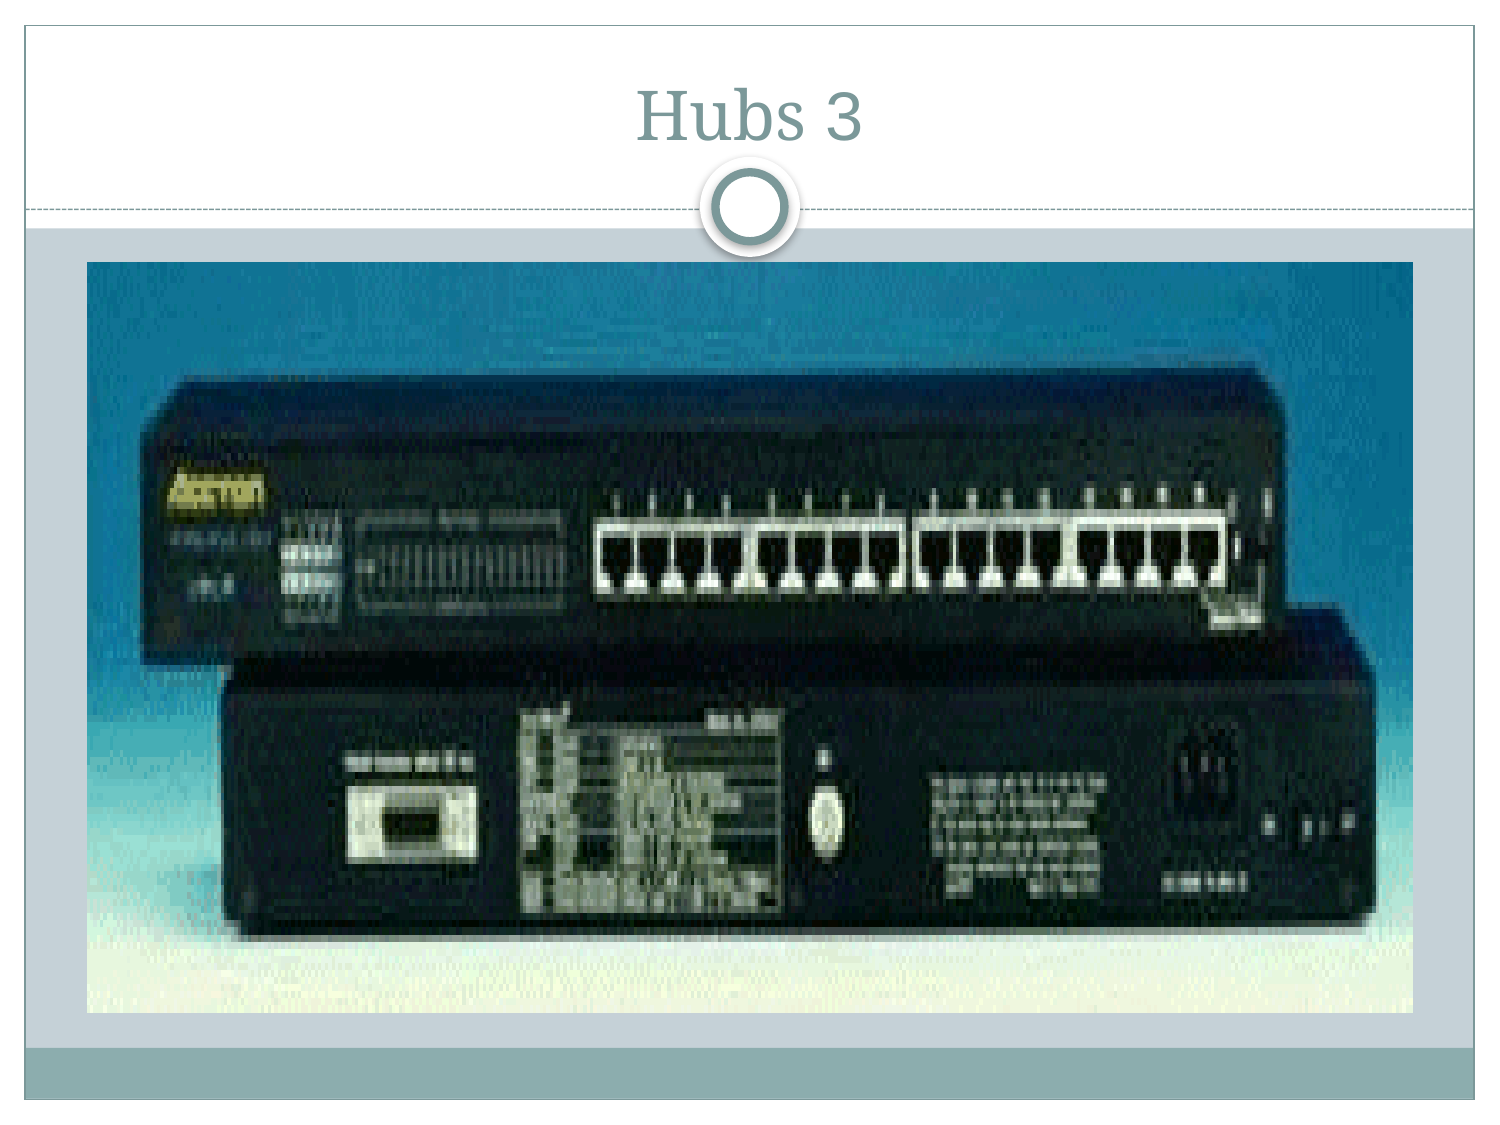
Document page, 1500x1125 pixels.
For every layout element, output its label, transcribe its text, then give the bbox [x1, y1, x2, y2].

title 3 Hubs [49, 37, 1450, 162]
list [87, 262, 1413, 1013]
